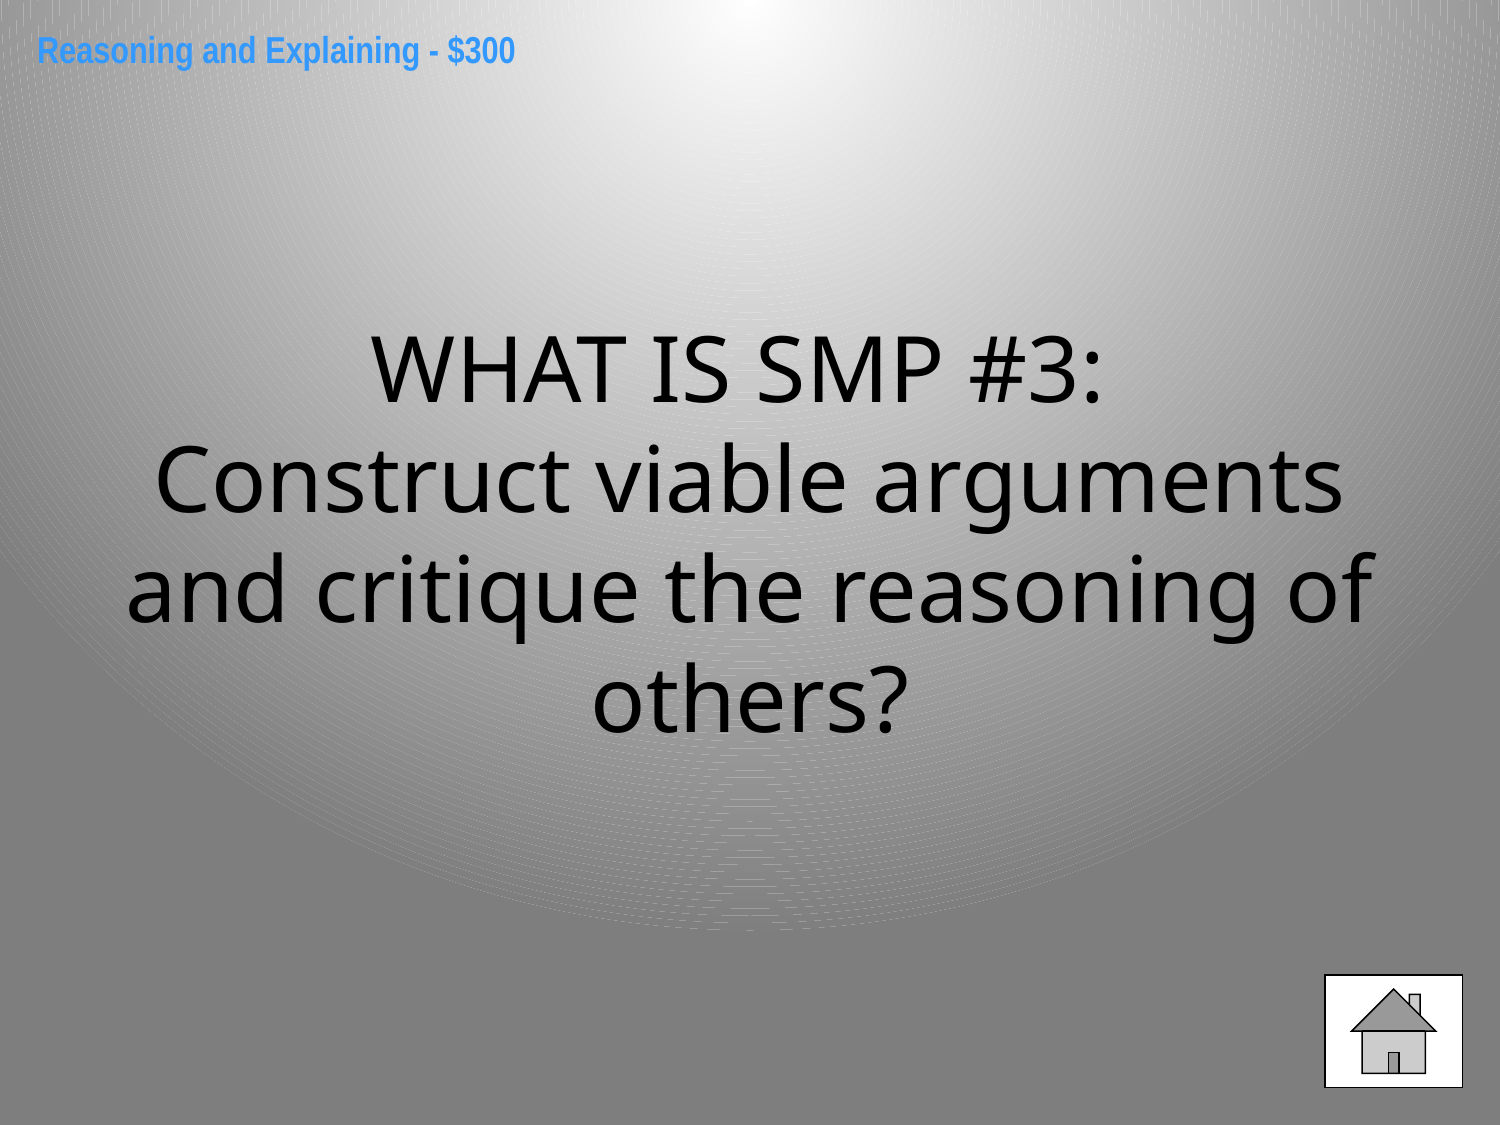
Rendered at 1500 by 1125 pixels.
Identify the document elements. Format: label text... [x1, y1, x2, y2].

text_box Reasoning and Explaining - $300 [22, 18, 1025, 94]
text_box WHAT IS SMP #3: Construct viable arguments and critique the reasoning of others? [74, 162, 1425, 900]
text_box [1324, 975, 1463, 1088]
